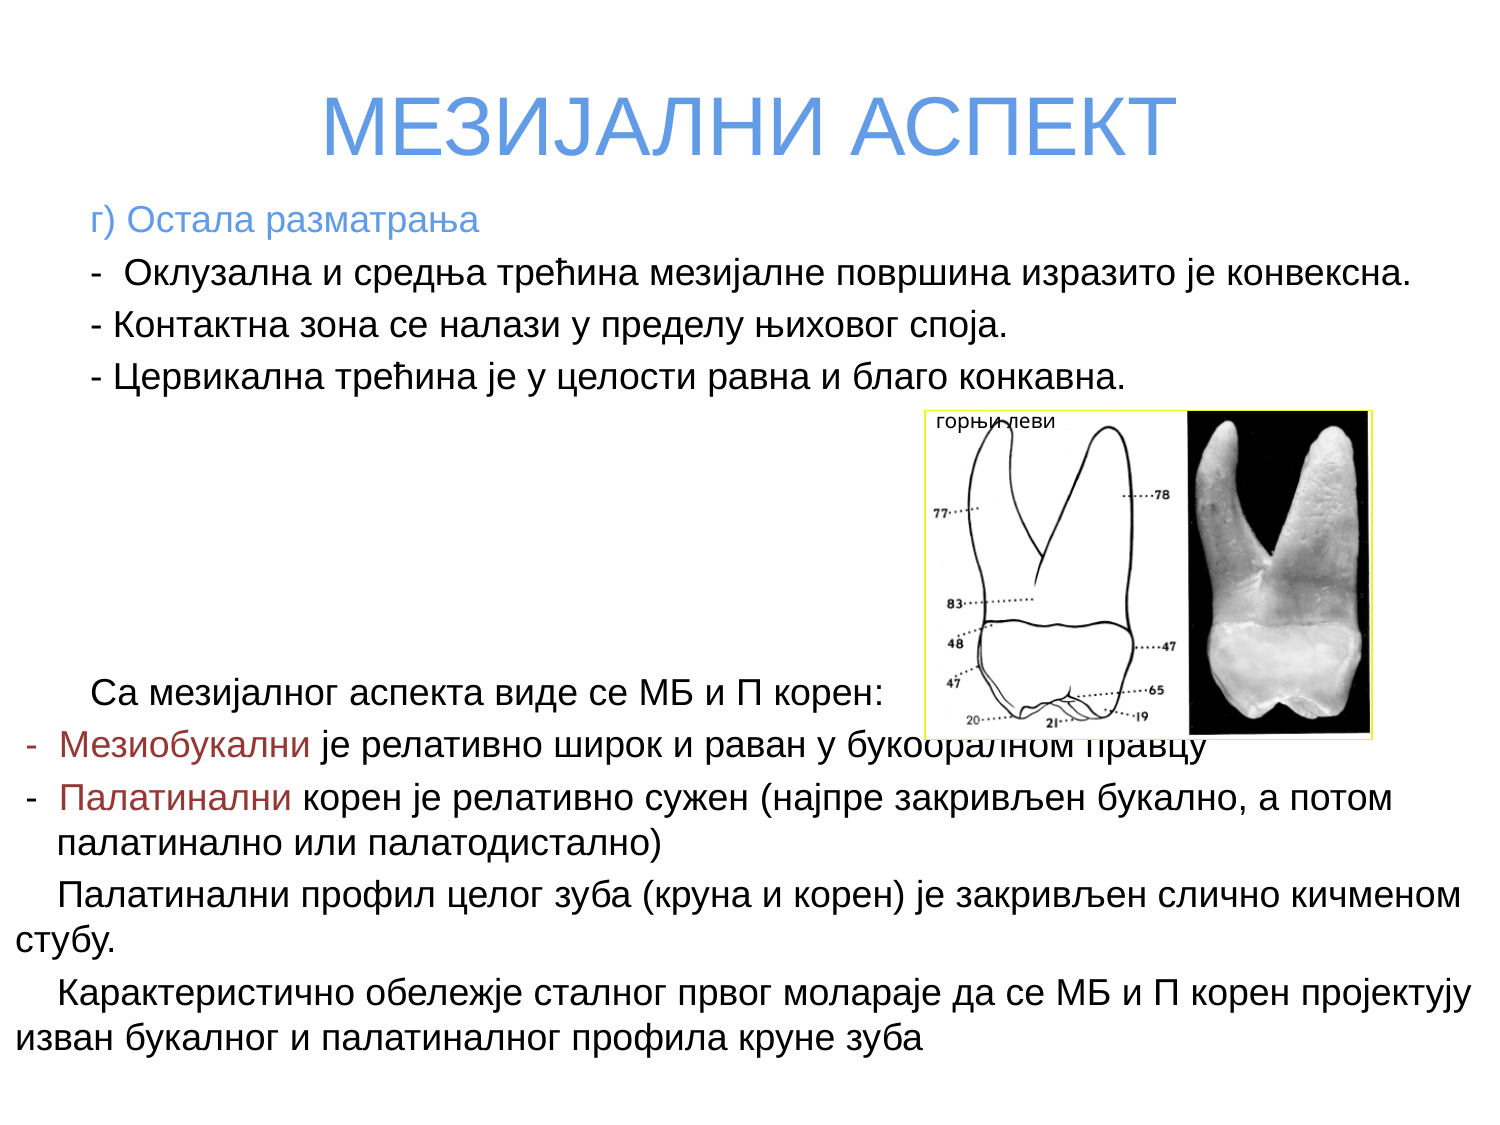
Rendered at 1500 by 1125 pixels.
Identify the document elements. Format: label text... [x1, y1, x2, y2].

list г) Остала разматрања - Оклузална и средња трећина мезијалне површина изразито је конвексна. - Контактна зона се налази у пределу њиховог споја. - Цервикална трећинa је у целости равна и благо конкавна. Са мезијалног аспекта виде се МБ и П корен: - Мезиобукални је релативно широк и раван у букооралном правцу - Палатинални корен је релативно сужен (најпре закривљен букално, а потом палатинално или палатодистално) Палатинални профил целог зуба (круна и корен) је закривљен слично кичменом стубу. Карактеристично обележје сталног првог молараје да се МБ и П корен пројектују изван букалног и палатиналног профила круне зуба [0, 187, 1500, 1125]
title МЕЗИЈАЛНИ АСПЕКТ [74, 44, 1425, 187]
picture [925, 411, 1372, 739]
text_box горњи леви [921, 400, 1071, 440]
